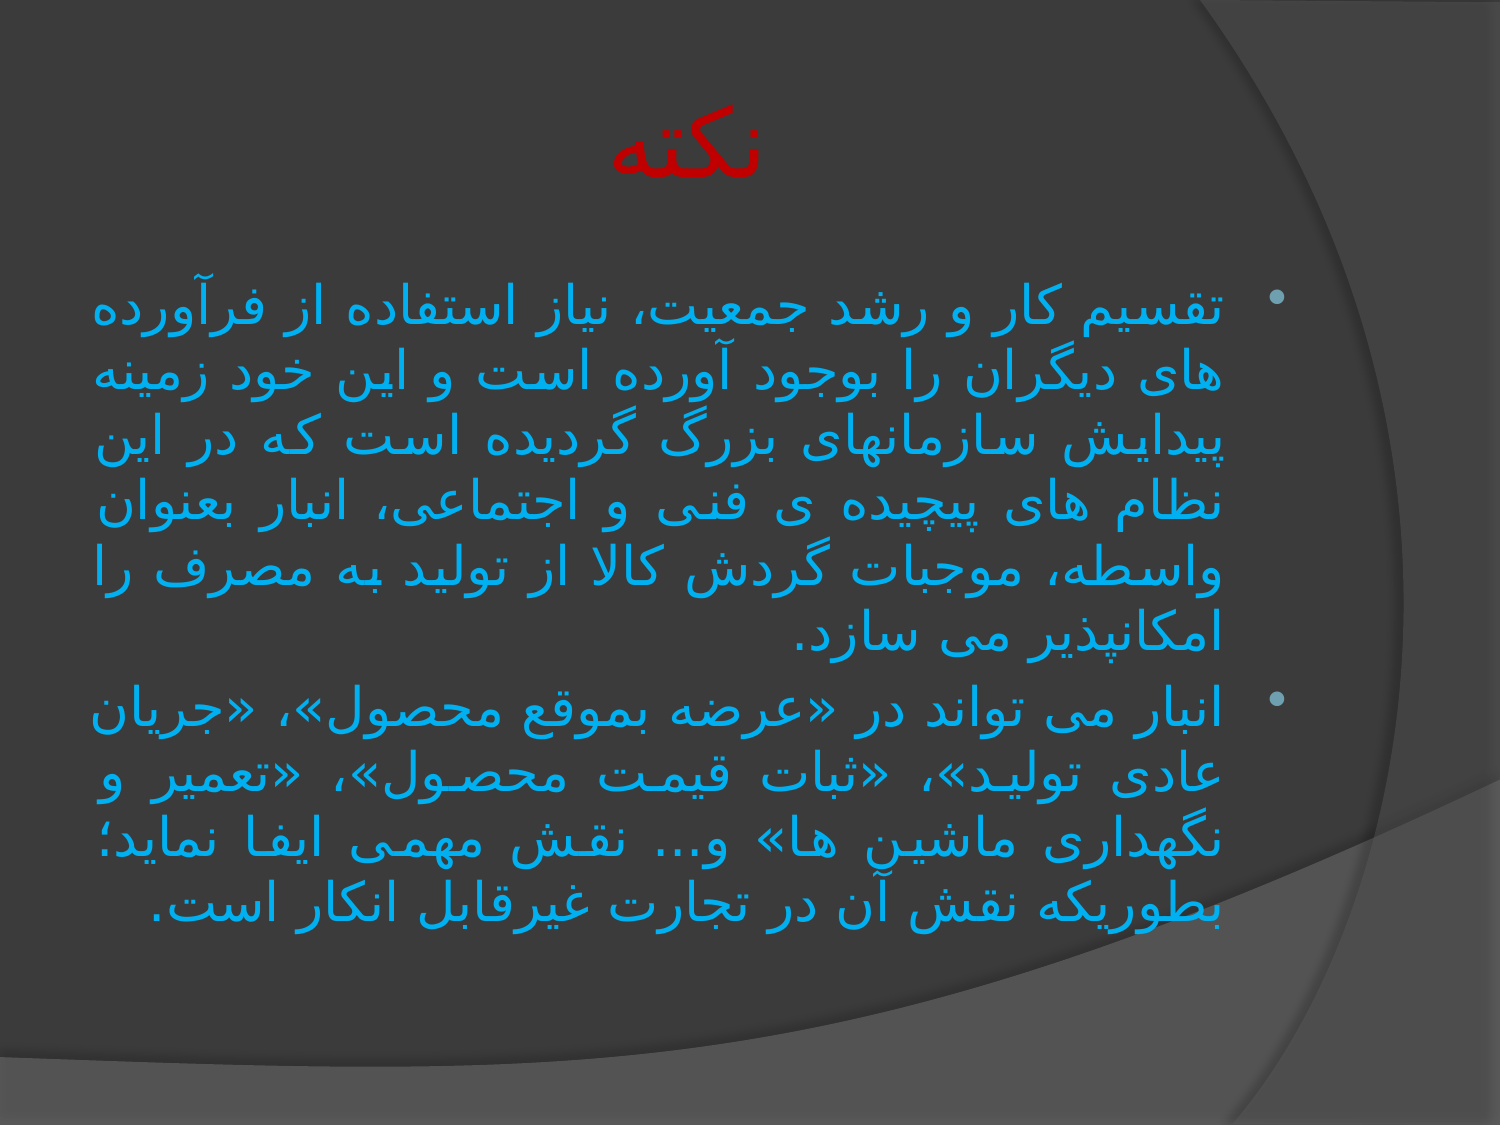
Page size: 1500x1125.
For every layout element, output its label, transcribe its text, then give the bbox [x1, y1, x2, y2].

list تقسیم کار و رشد جمعیت، نیاز استفاده از فرآورده های دیگران را بوجود آورده است و این خود زمینه پیدایش سازمانهای بزرگ گردیده است که در این نظام های پیچیده ی فنی و اجتماعی، انبار بعنوان واسطه، موجبات گردش کالا از تولید به مصرف را امکانپذیر می سازد. انبار می تواند در «عرضه بموقع محصول»، «جریان عادی تولید»، «ثبات قیمت محصول»، «تعمیر و نگهداری ماشین ها» و... نقش مهمی ایفا نماید؛ بطوریکه نقش آن در تجارت غیرقابل انکار است. [75, 262, 1300, 1005]
title نکته [75, 45, 1300, 233]
